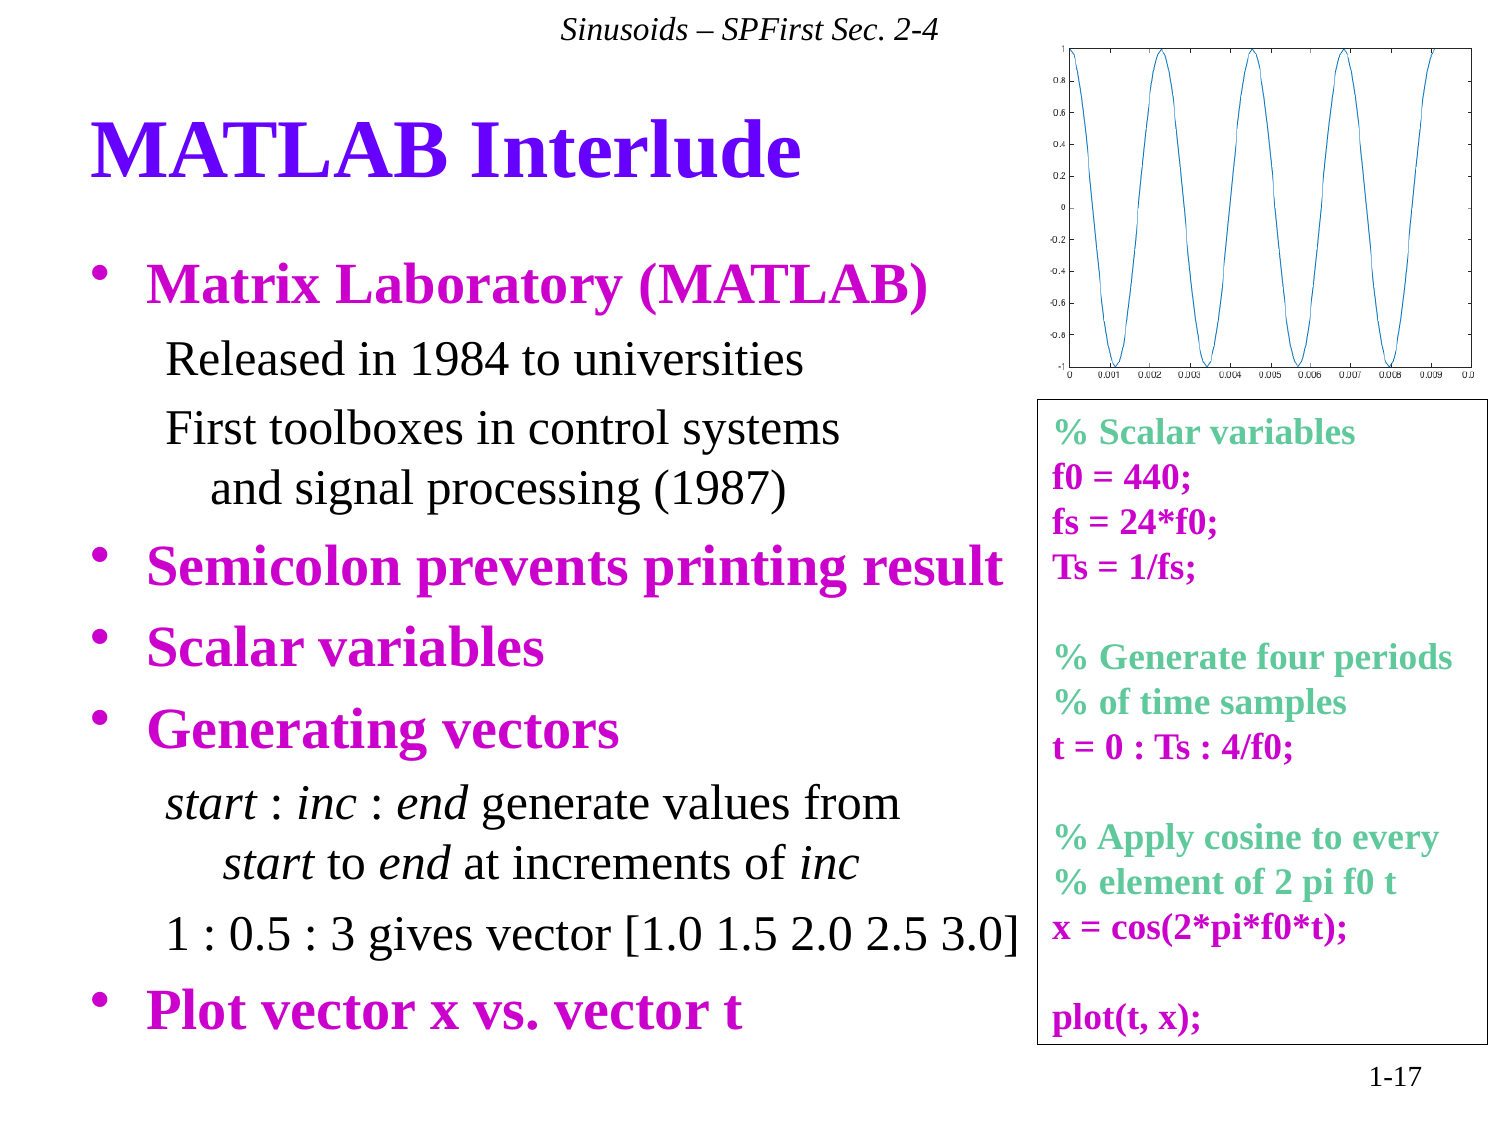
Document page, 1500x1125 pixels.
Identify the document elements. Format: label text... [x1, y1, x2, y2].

list Matrix Laboratory (MATLAB) Released in 1984 to universities First toolboxes in control systems and signal processing (1987) Semicolon prevents printing result Scalar variables Generating vectors start : inc : end generate values from start to end at increments of inc 1 : 0.5 : 3 gives vector [1.0 1.5 2.0 2.5 3.0] Plot vector x vs. vector t [75, 237, 1050, 1063]
title MATLAB Interlude [75, 55, 1027, 237]
text_box % Scalar variables f0 = 440; fs = 24*f0; Ts = 1/fs; % Generate four periods % of time samples t = 0 : Ts : 4/f0; % Apply cosine to every % element of 2 pi f0 t x = cos(2*pi*f0*t); plot(t, x); [1037, 399, 1488, 1045]
picture [1032, 34, 1475, 393]
slide_number 1-17 [1124, 1049, 1438, 1125]
text_box Sinusoids – SPFirst Sec. 2-4 [0, 0, 1500, 55]
